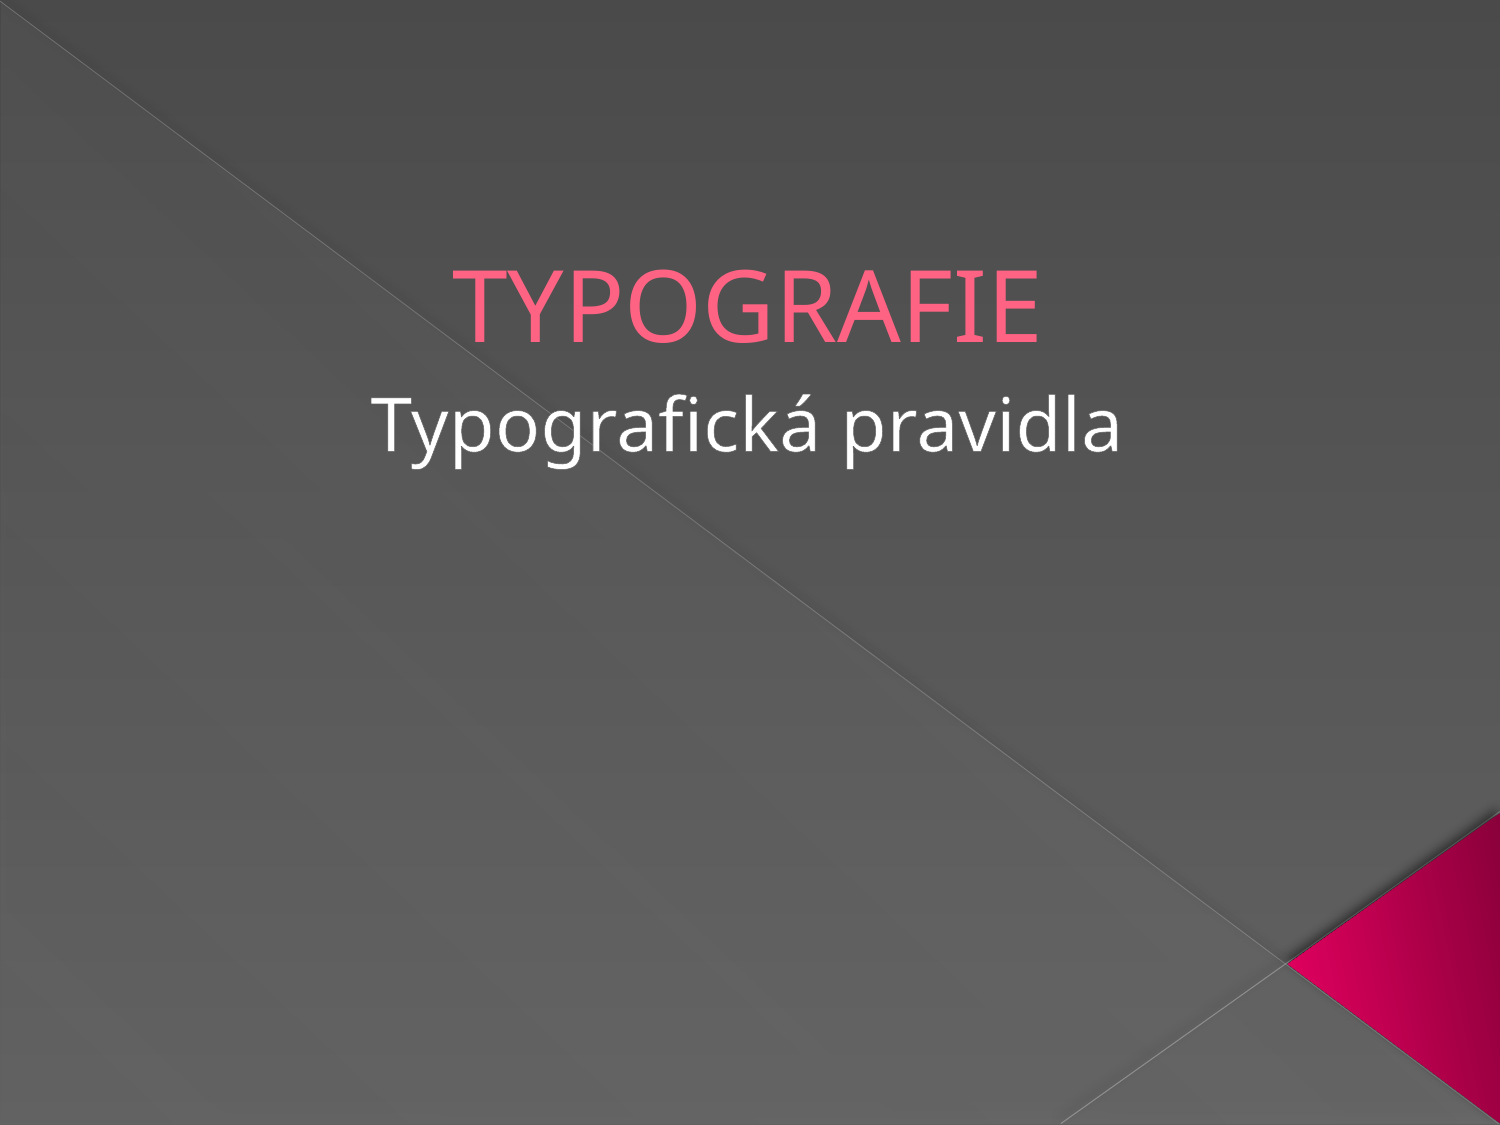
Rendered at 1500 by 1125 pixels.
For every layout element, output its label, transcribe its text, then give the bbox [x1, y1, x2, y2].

subtitle Typografická pravidla [88, 369, 1412, 657]
title TYPOGRAFIE [46, 128, 1370, 370]
